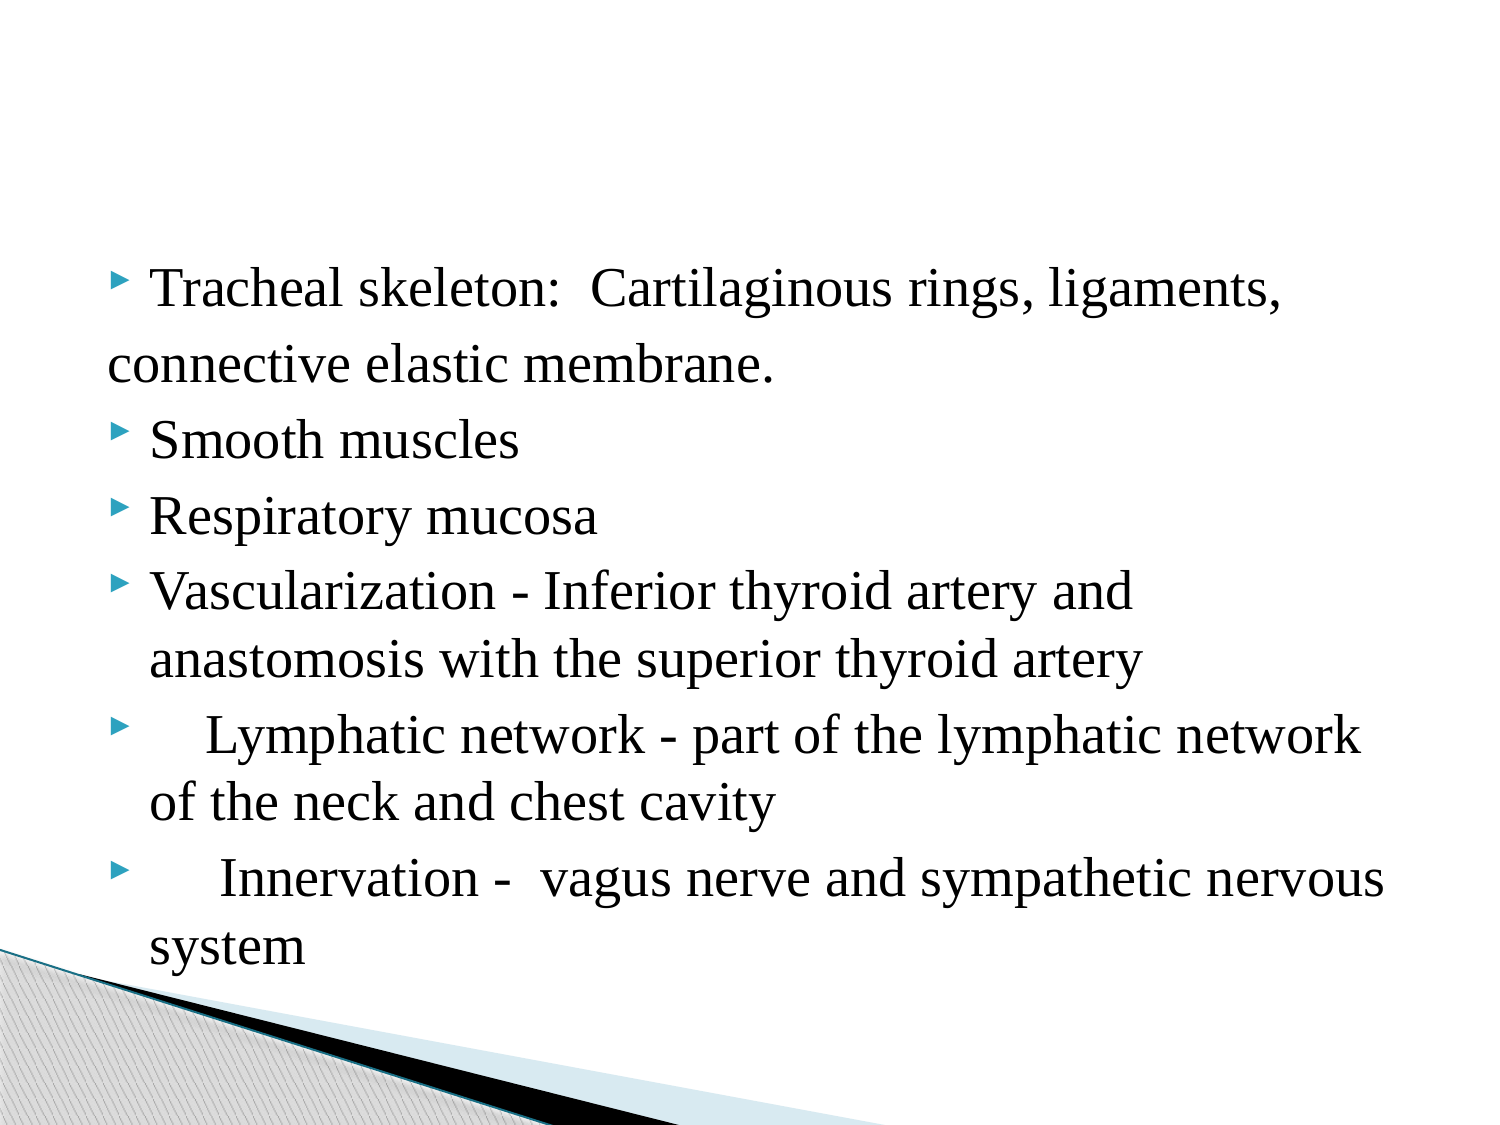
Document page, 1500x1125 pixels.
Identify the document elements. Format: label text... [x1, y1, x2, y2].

list Tracheal skeleton: Cartilaginous rings, ligaments, connective elastic membrane. Smooth muscles Respiratory mucosa Vascularization - Inferior thyroid artery and anastomosis with the superior thyroid artery Lymphatic network - part of the lymphatic network of the neck and chest cavity Innervation - vagus nerve and sympathetic nervous system [75, 243, 1425, 986]
